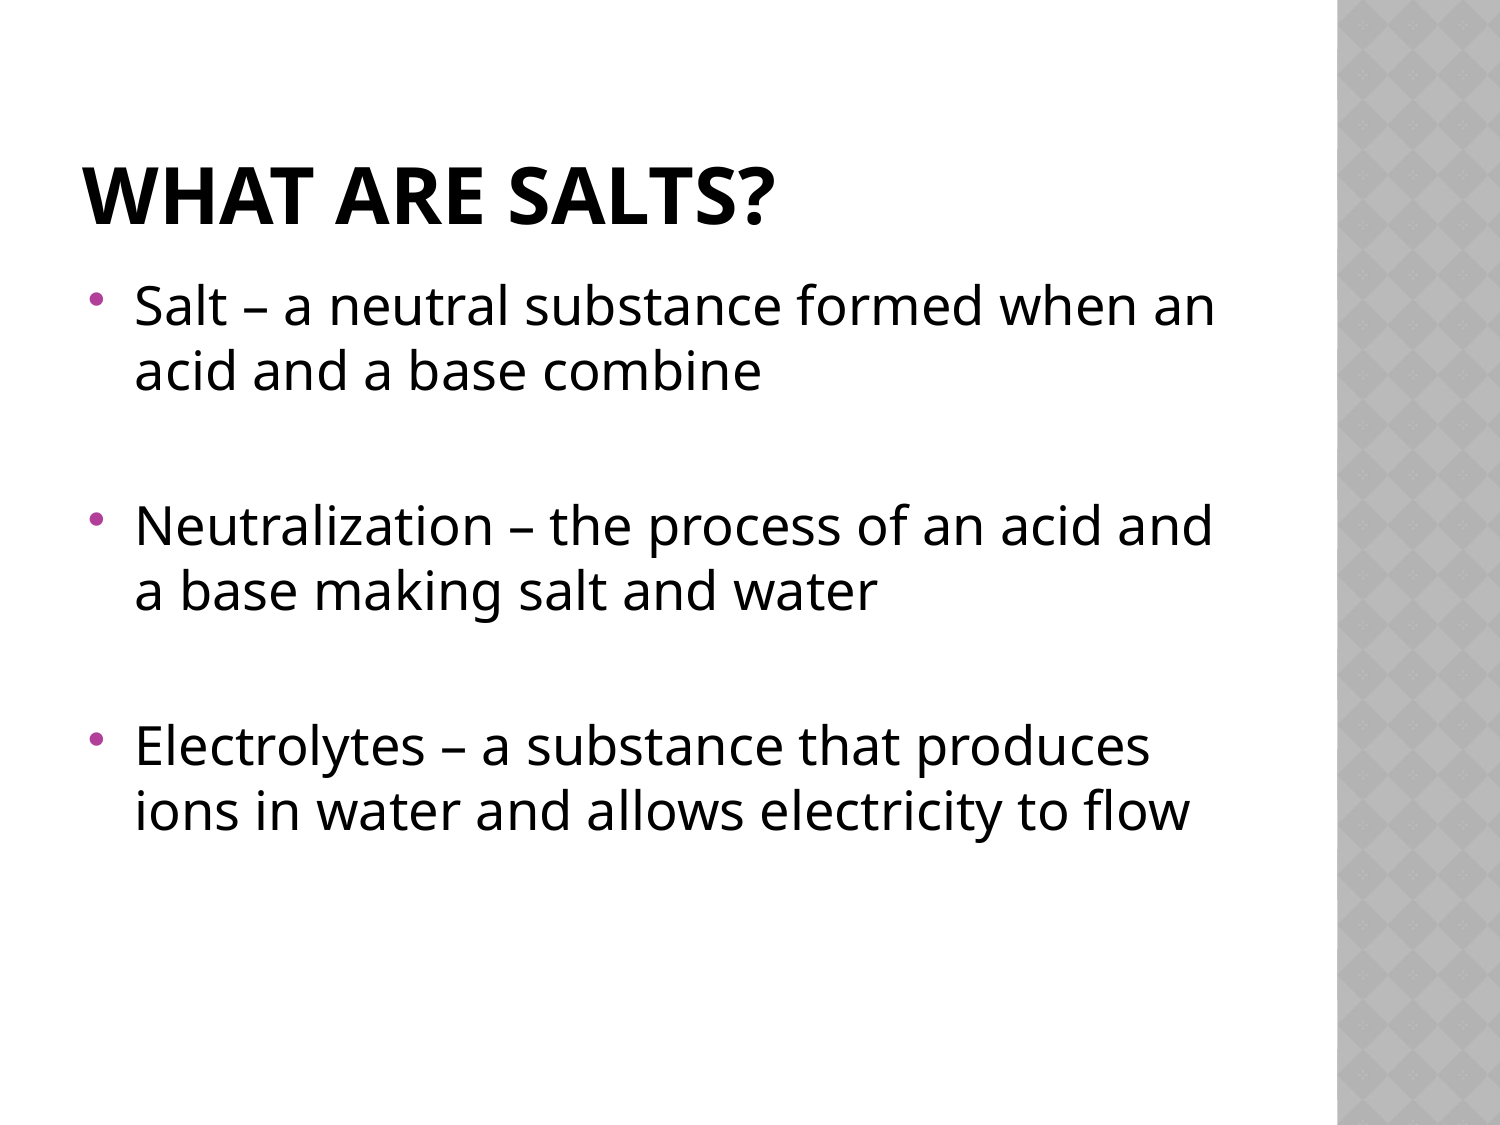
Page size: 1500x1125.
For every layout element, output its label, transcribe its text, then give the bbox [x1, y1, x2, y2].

list Salt – a neutral substance formed when an acid and a base combine Neutralization – the process of an acid and a base making salt and water Electrolytes – a substance that produces ions in water and allows electricity to flow [75, 264, 1263, 1059]
title What are salts? [75, 52, 1263, 240]
